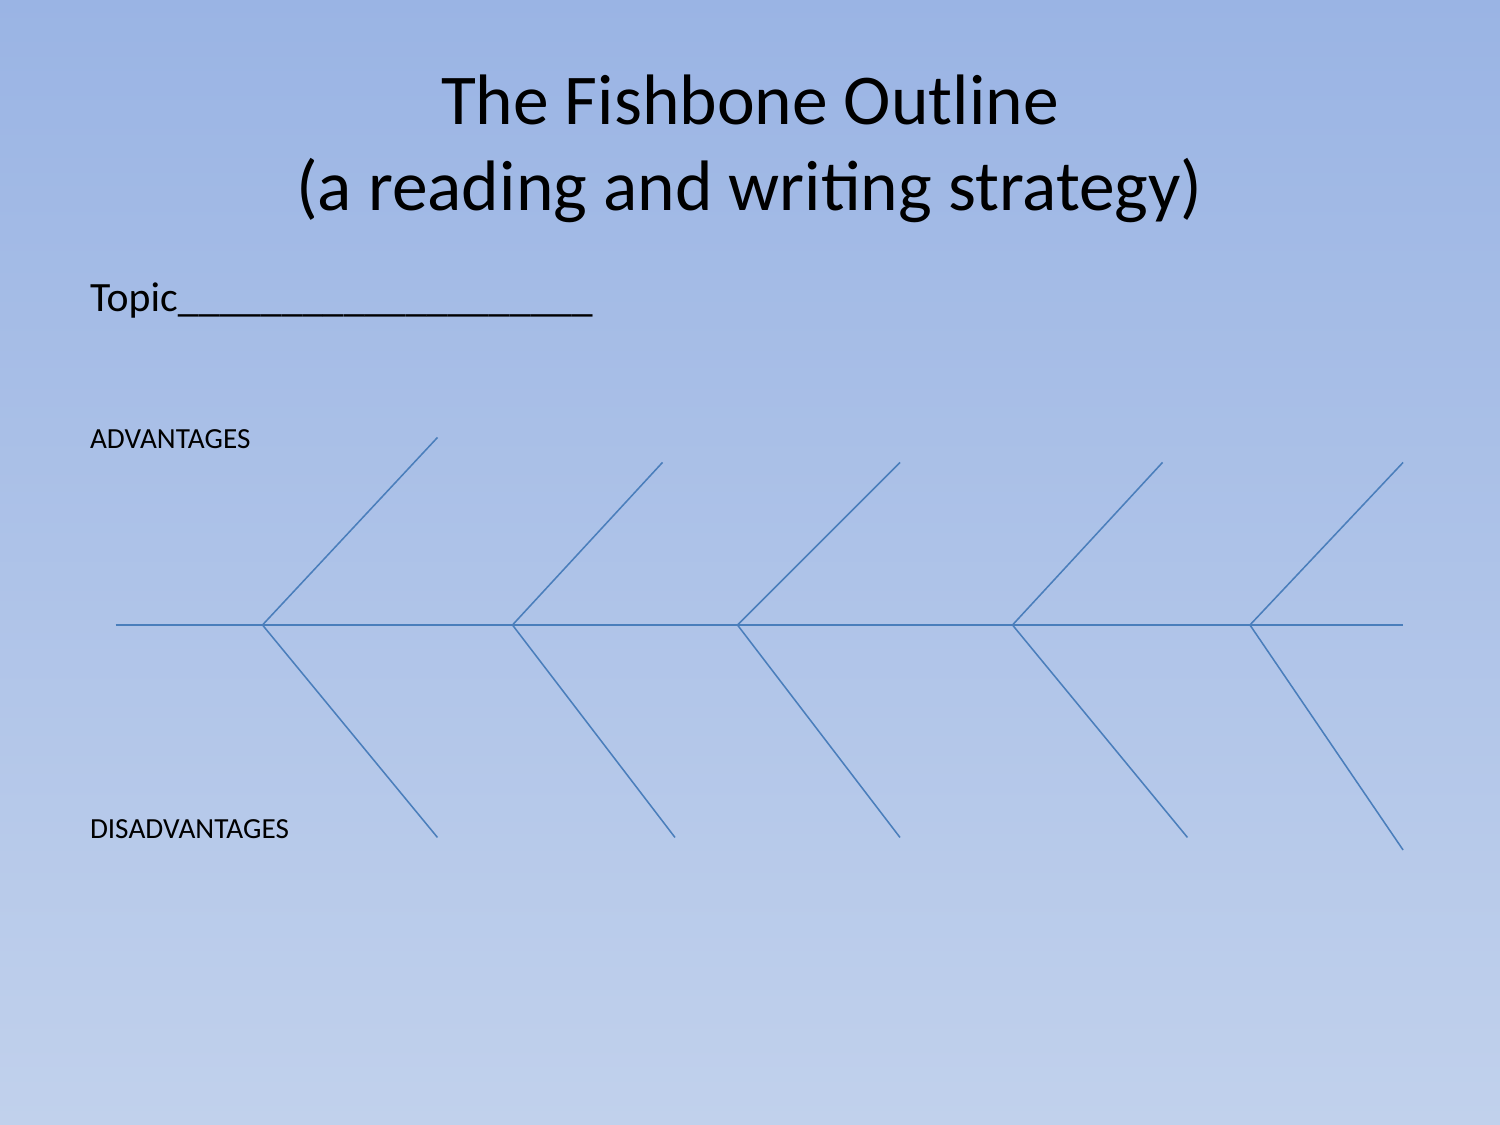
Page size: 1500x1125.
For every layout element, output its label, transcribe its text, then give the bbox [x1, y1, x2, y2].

list Topic____________________ ADVANTAGES DISADVANTAGES [74, 262, 1413, 988]
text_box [737, 633, 901, 838]
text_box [1249, 462, 1404, 624]
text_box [737, 462, 901, 626]
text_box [262, 437, 438, 624]
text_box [512, 462, 663, 624]
title The Fishbone Outline (a reading and writing strategy) [74, 44, 1426, 233]
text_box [1249, 624, 1404, 851]
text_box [1012, 462, 1163, 624]
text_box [1012, 624, 1188, 838]
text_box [262, 624, 438, 838]
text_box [512, 624, 676, 838]
